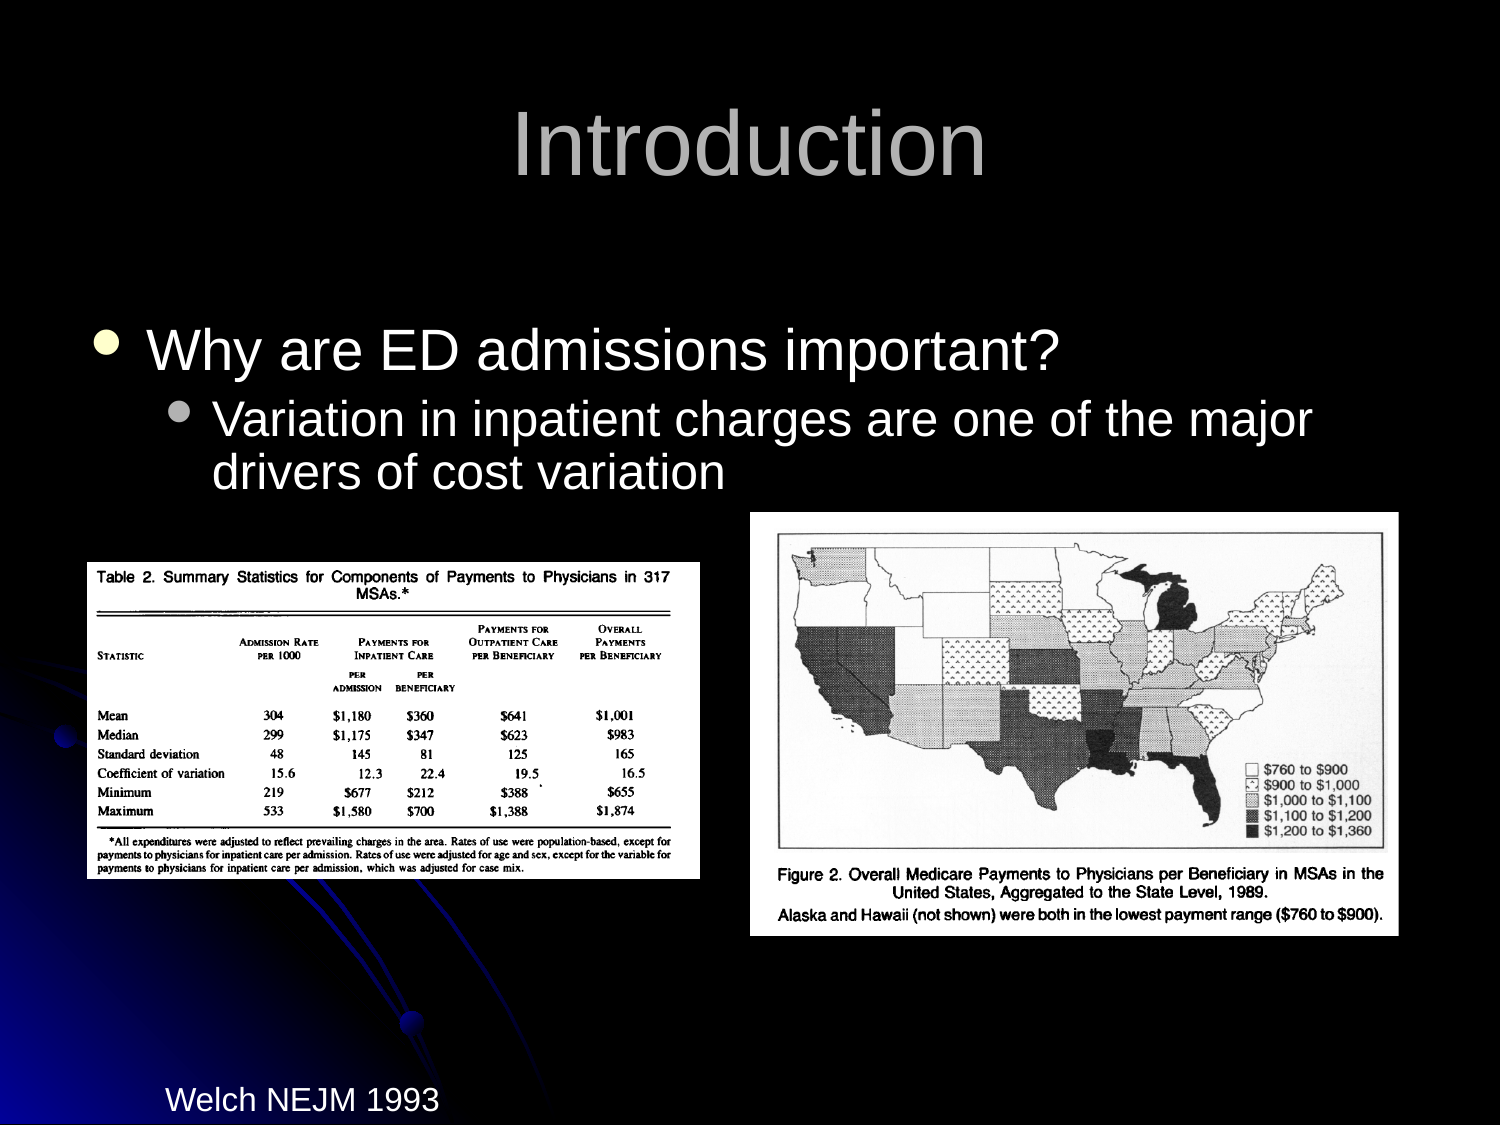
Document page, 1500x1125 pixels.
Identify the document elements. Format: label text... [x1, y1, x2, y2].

title Introduction [74, 45, 1426, 233]
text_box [87, 512, 1399, 936]
list Why are ED admissions important? Variation in inpatient charges are one of the major drivers of cost variation Welch NEJM 1993 [74, 312, 1426, 1056]
